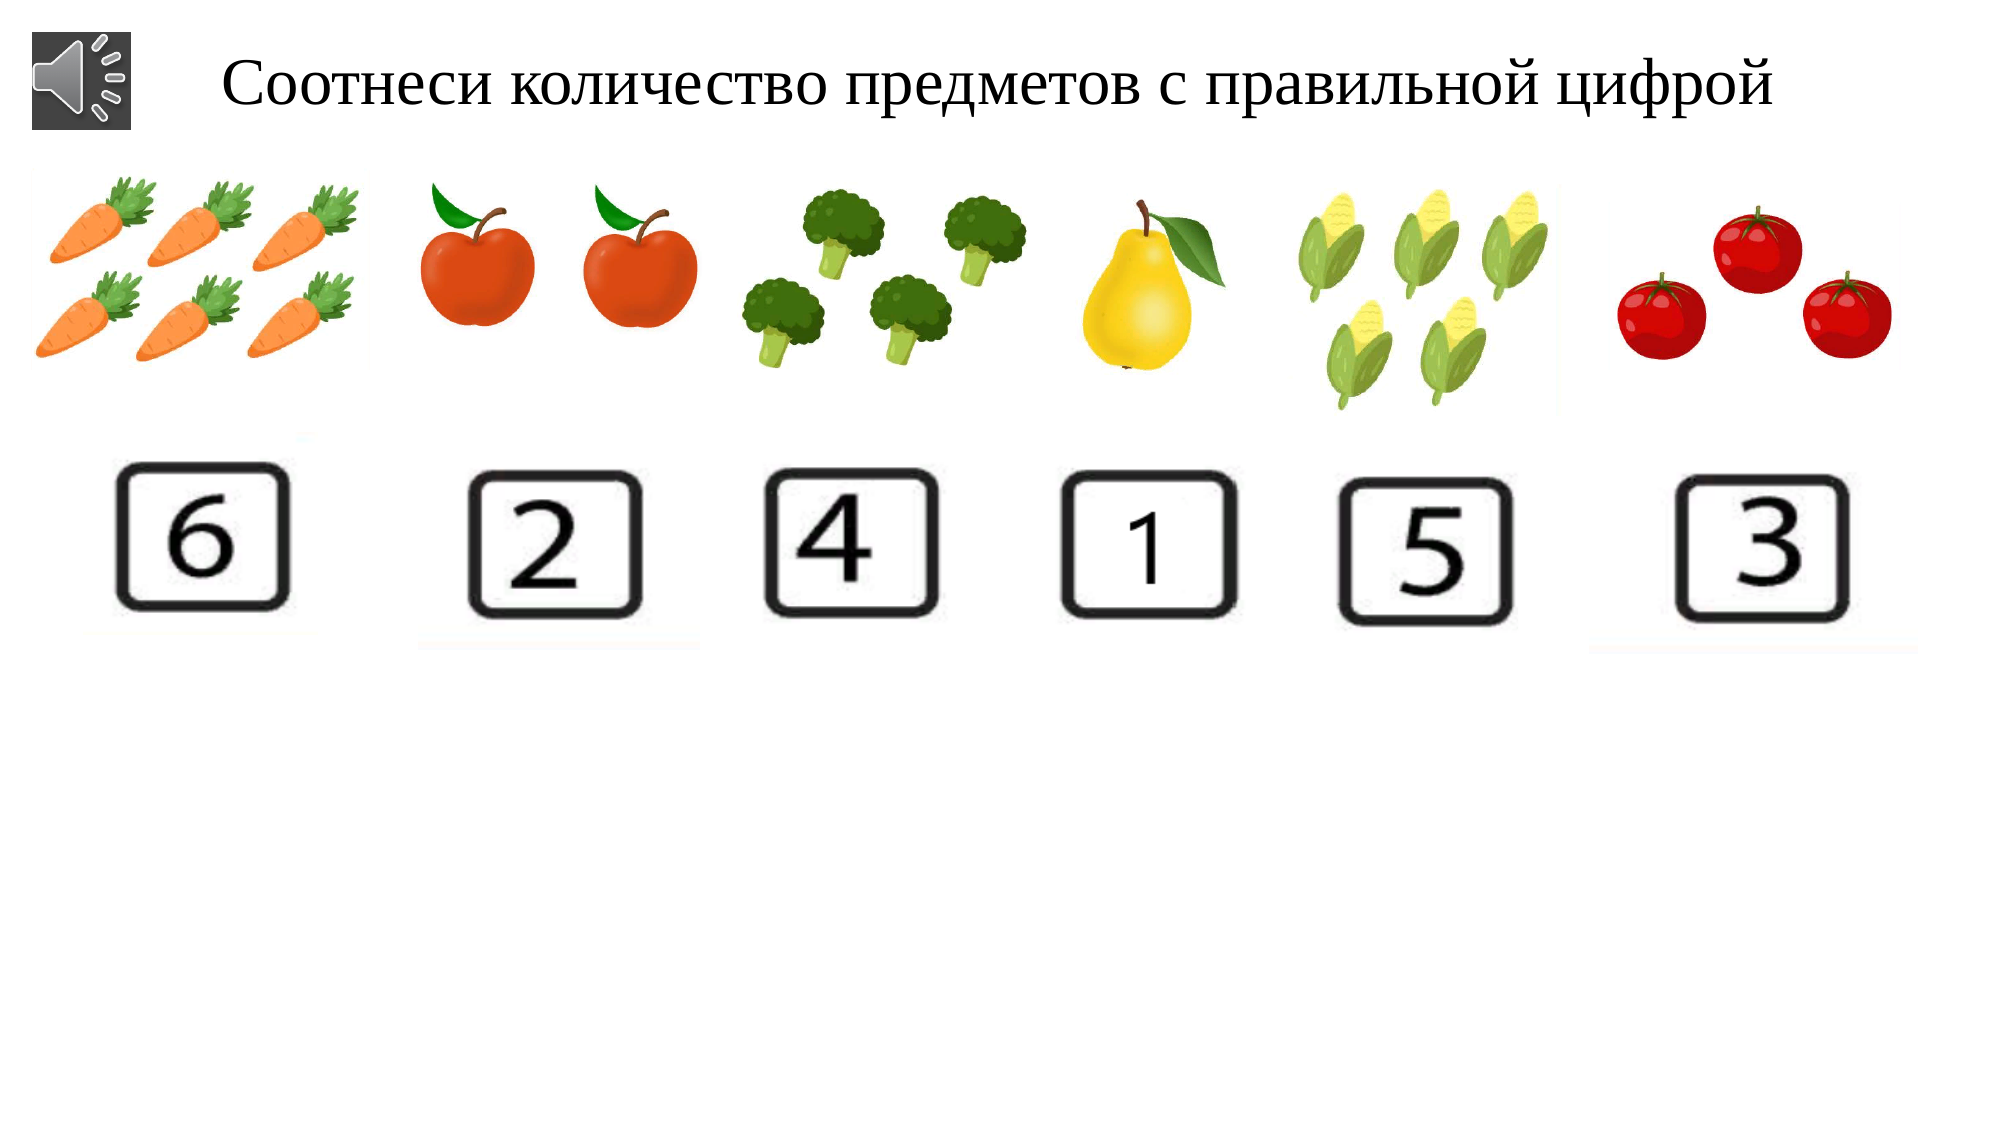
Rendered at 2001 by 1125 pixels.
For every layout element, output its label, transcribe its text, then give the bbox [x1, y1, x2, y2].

picture [397, 182, 1028, 369]
picture [1047, 459, 1250, 628]
picture [1589, 449, 1918, 654]
text_box Соотнеси количество предметов с правильной цифрой [206, 30, 1791, 126]
picture [1329, 468, 1519, 635]
picture [31, 168, 370, 370]
picture [1285, 184, 1562, 416]
picture [31, 30, 132, 131]
picture [1070, 182, 1243, 416]
picture [724, 452, 1000, 635]
picture [83, 432, 318, 635]
picture [418, 412, 700, 650]
picture [1605, 202, 1901, 370]
